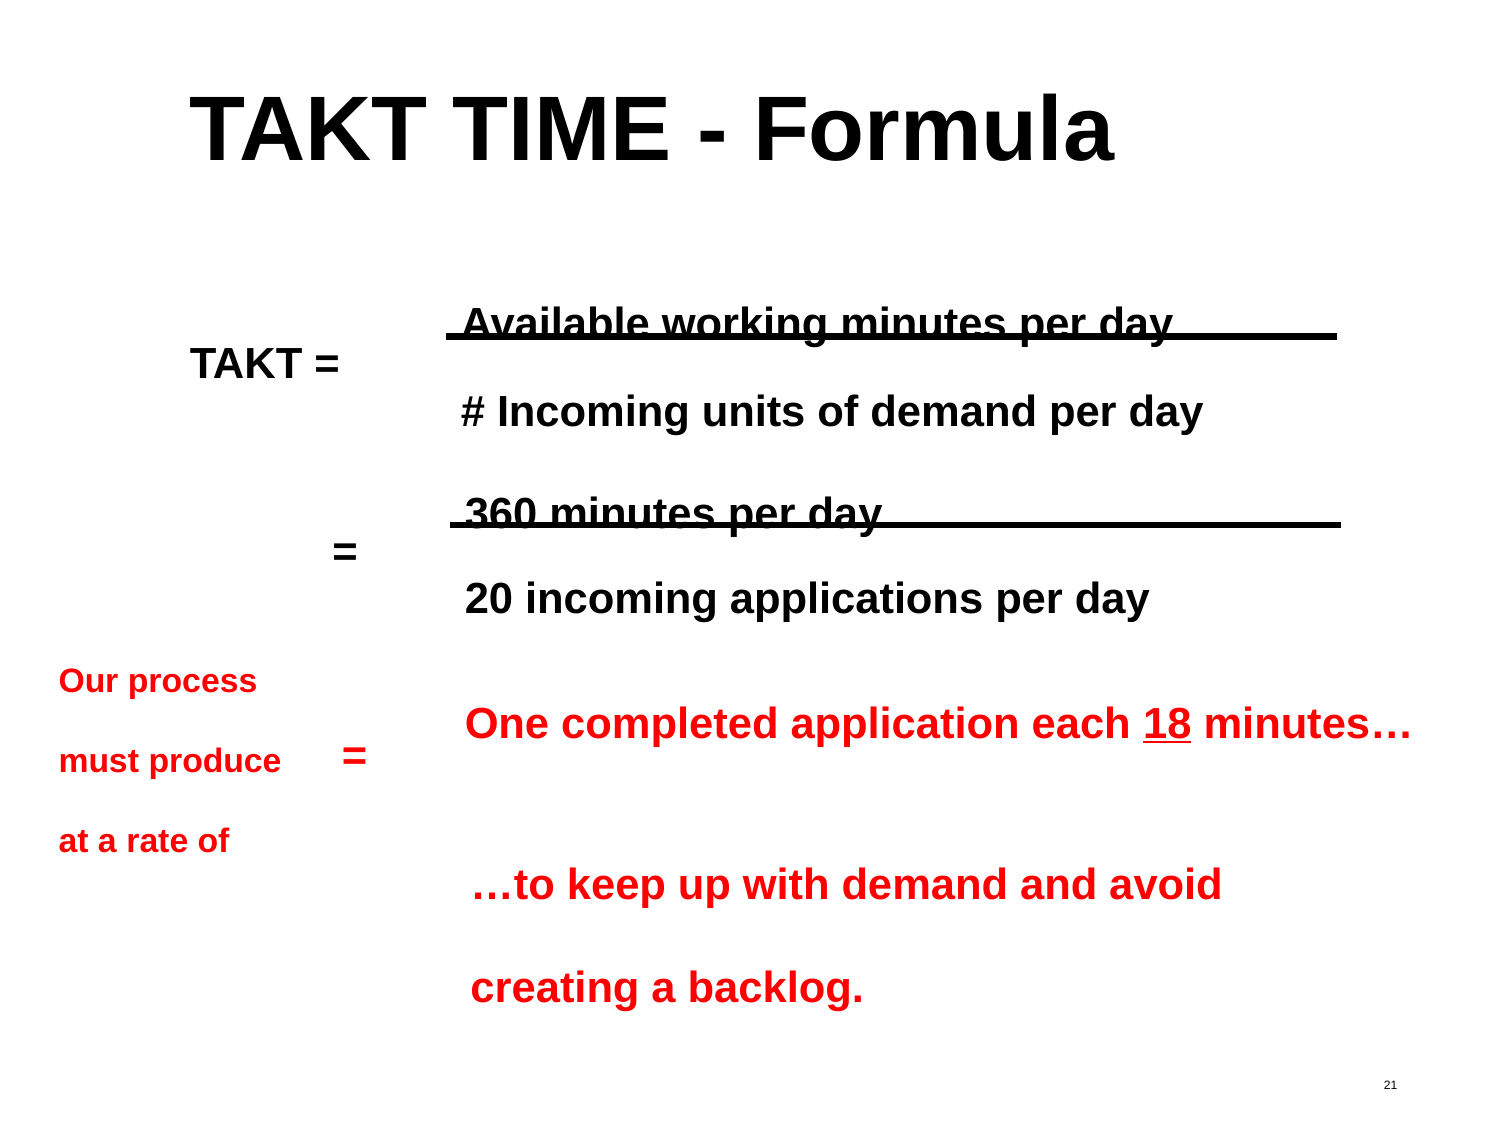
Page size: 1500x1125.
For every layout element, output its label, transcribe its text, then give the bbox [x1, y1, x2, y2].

text_box …to keep up with demand and avoid creating a backlog. [455, 798, 1435, 1019]
text_box 20 incoming applications per day [449, 512, 1429, 630]
text_box # Incoming units of demand per day [446, 324, 1425, 443]
text_box = [327, 669, 383, 787]
text_box TAKT = [174, 277, 438, 395]
text_box = [317, 465, 373, 583]
text_box Available working minutes per day [446, 237, 1375, 324]
slide_number 21 [1100, 1025, 1413, 1100]
text_box 360 minutes per day [450, 427, 1379, 512]
text_box One completed application each 18 minutes… [449, 637, 1429, 755]
text_box Our process must produce at a rate of [43, 612, 307, 867]
title TAKT TIME - Formula [174, 87, 1388, 276]
